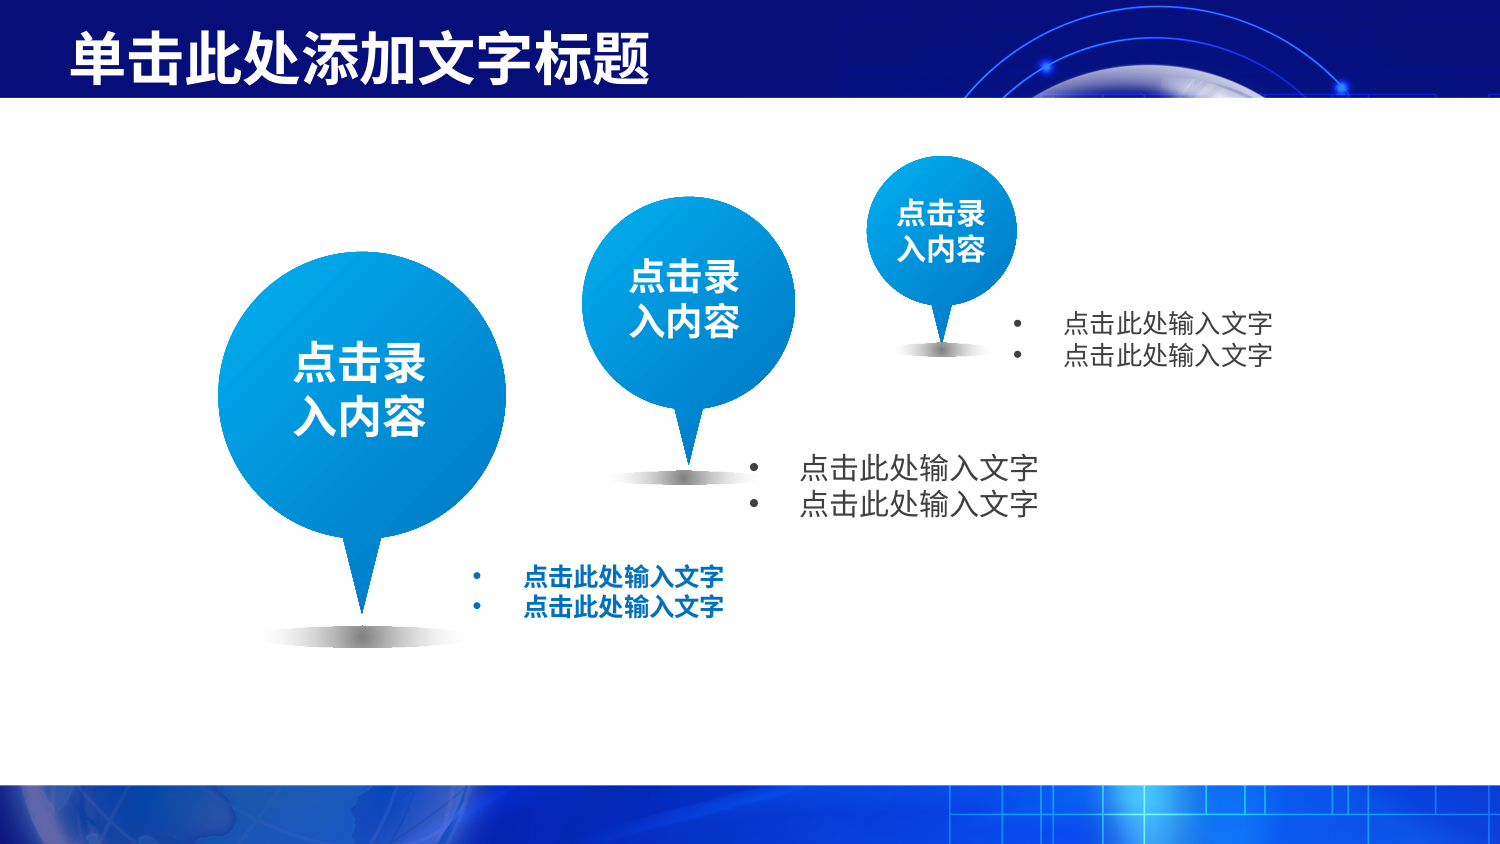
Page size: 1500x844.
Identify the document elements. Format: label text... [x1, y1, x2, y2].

picture [0, 786, 1500, 844]
text_box 点击此处输入文字 点击此处输入文字 [506, 553, 741, 629]
text_box 点击此处输入文字 点击此处输入文字 [998, 300, 1289, 378]
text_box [218, 251, 506, 648]
picture [0, 0, 1500, 97]
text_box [866, 155, 1017, 357]
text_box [582, 196, 795, 485]
text_box 点击此处输入文字 点击此处输入文字 [734, 441, 1055, 529]
